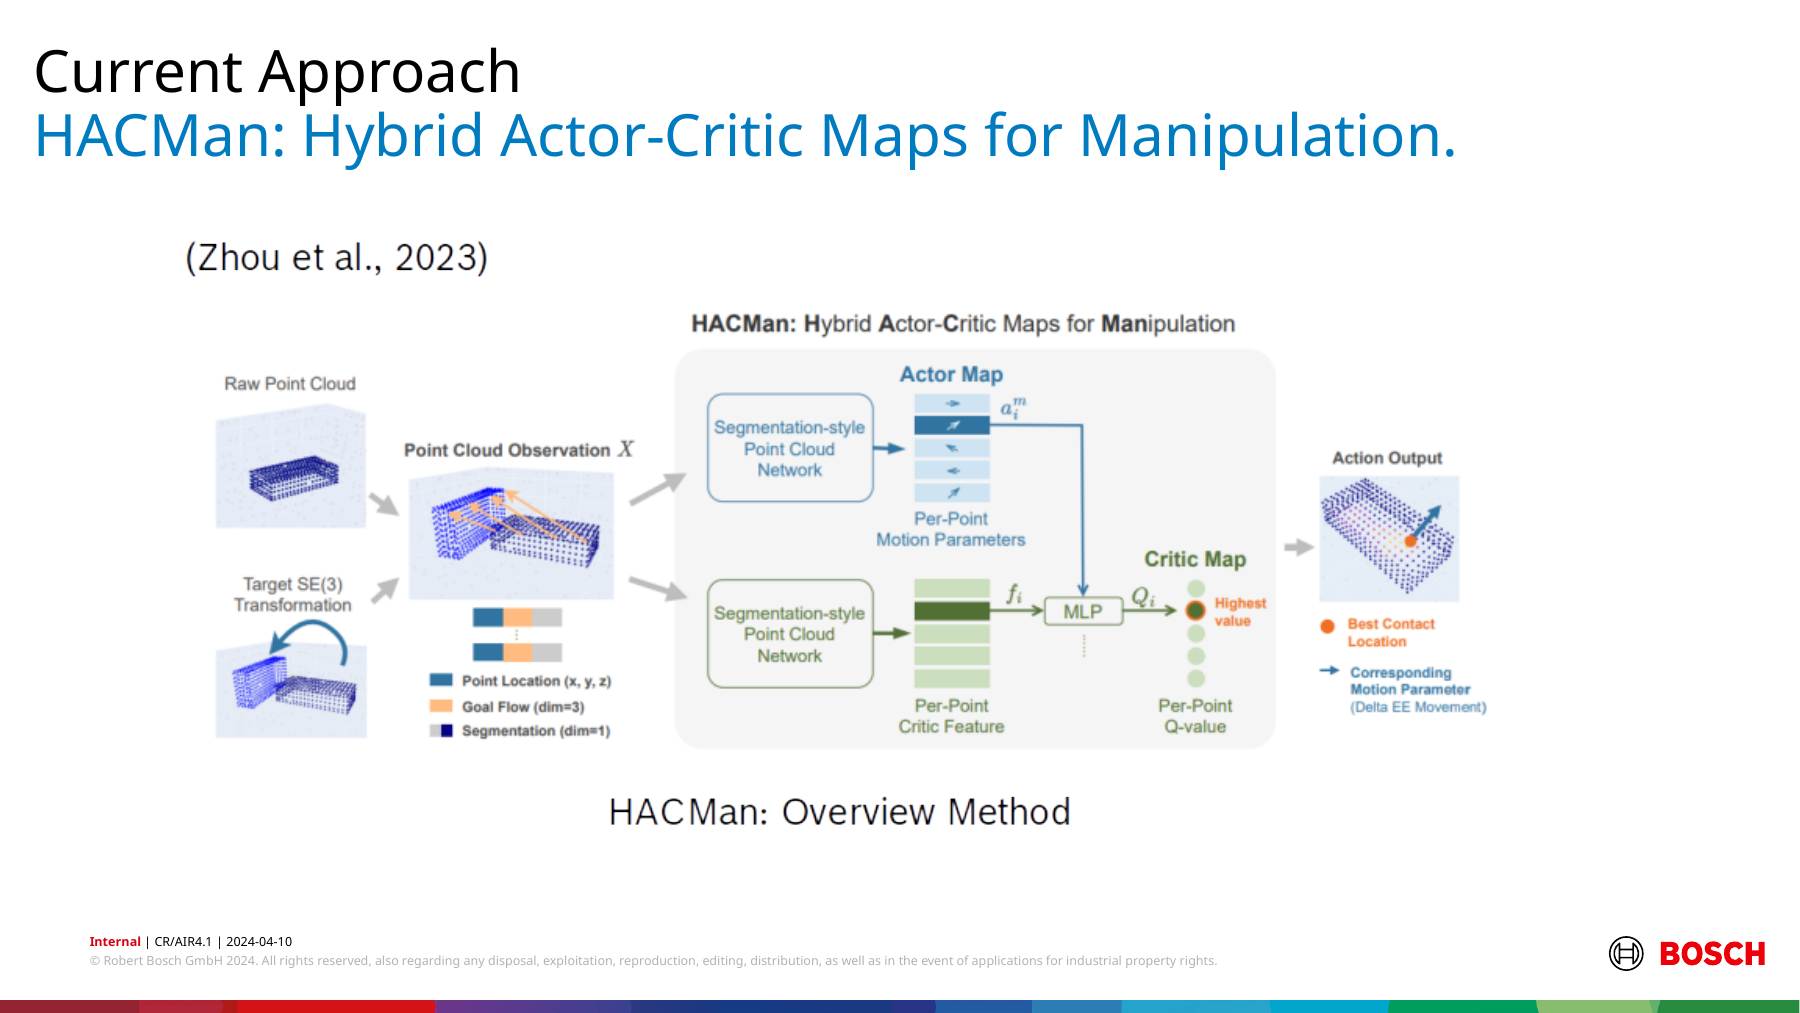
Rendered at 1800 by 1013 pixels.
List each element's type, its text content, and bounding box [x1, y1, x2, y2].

picture [175, 233, 1544, 833]
picture [1388, 1000, 1800, 1013]
picture [0, 1000, 1270, 1013]
title HACMan: Hybrid Actor-Critic Maps for Manipulation. [33, 107, 1766, 170]
list Current Approach [33, 42, 1766, 107]
